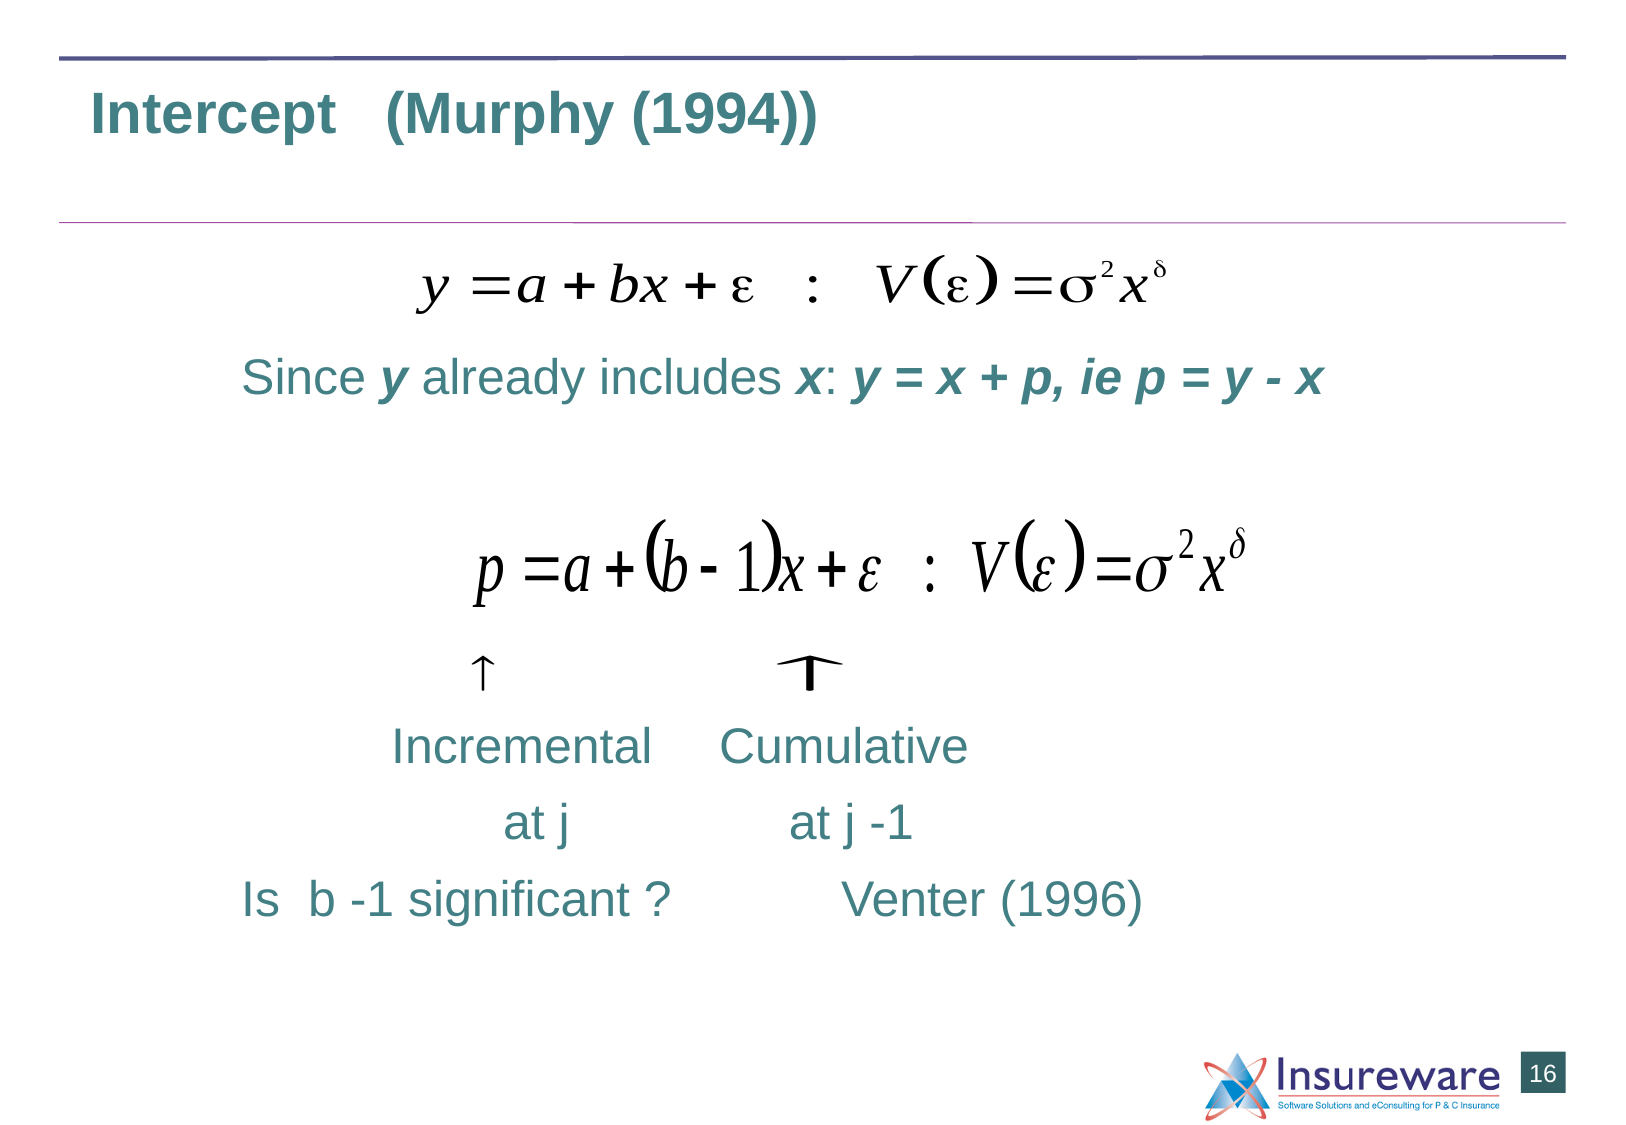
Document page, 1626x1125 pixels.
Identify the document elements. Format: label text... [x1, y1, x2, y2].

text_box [772, 638, 888, 695]
list Since y already includes x: y = x + p, ie p = y - x Incremental Cumulative at j at j -1 Is b -1 significant ? Venter (1996) [184, 344, 1536, 1020]
title Intercept (Murphy (1994)) [90, 79, 1568, 204]
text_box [410, 255, 1173, 322]
picture [1202, 1052, 1500, 1122]
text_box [459, 510, 1261, 624]
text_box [470, 638, 511, 695]
slide_number 15 [1520, 1051, 1566, 1093]
